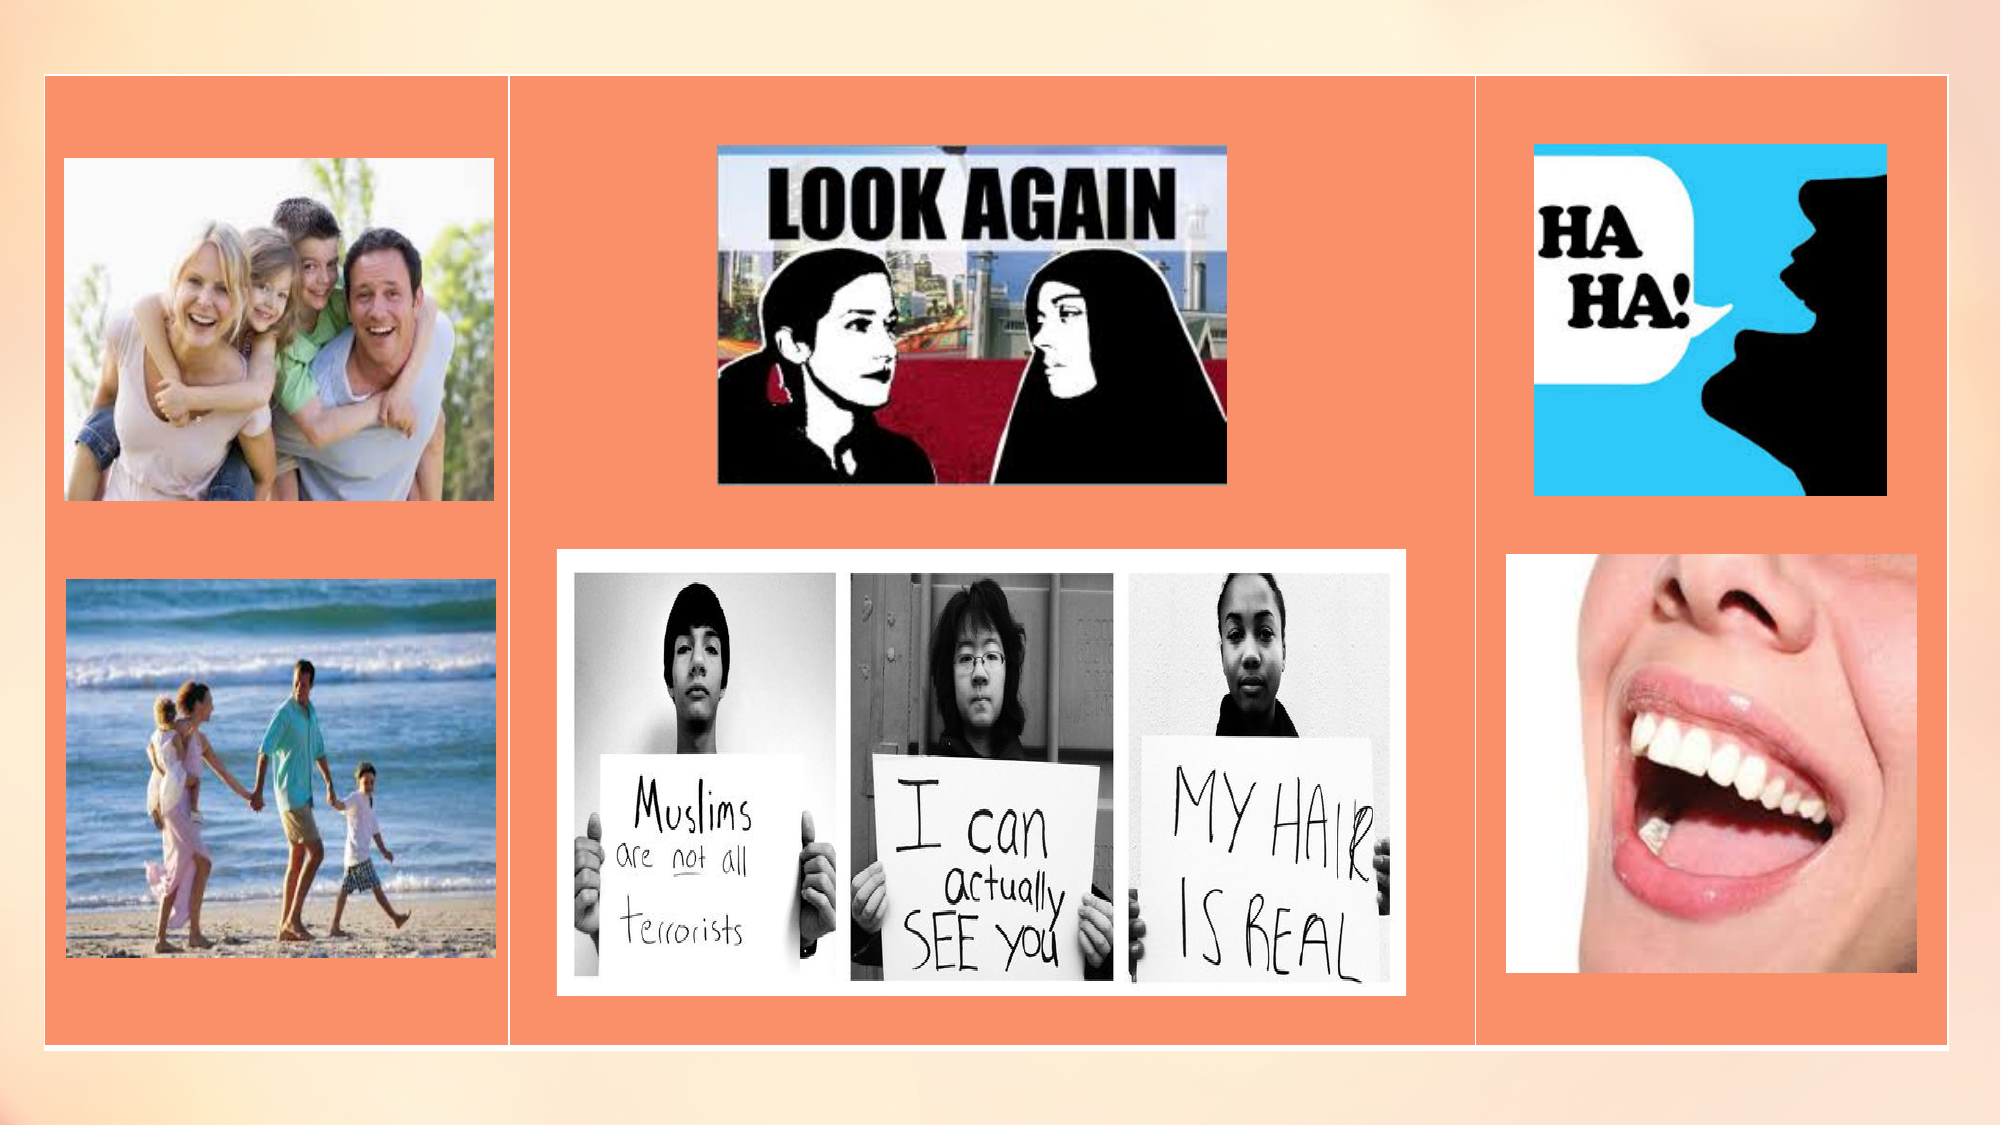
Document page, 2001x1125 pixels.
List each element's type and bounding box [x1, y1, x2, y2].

table_header [45, 76, 508, 1045]
table_header [510, 76, 1475, 1045]
picture [0, 0, 2001, 1125]
table_header [1476, 76, 1947, 1045]
